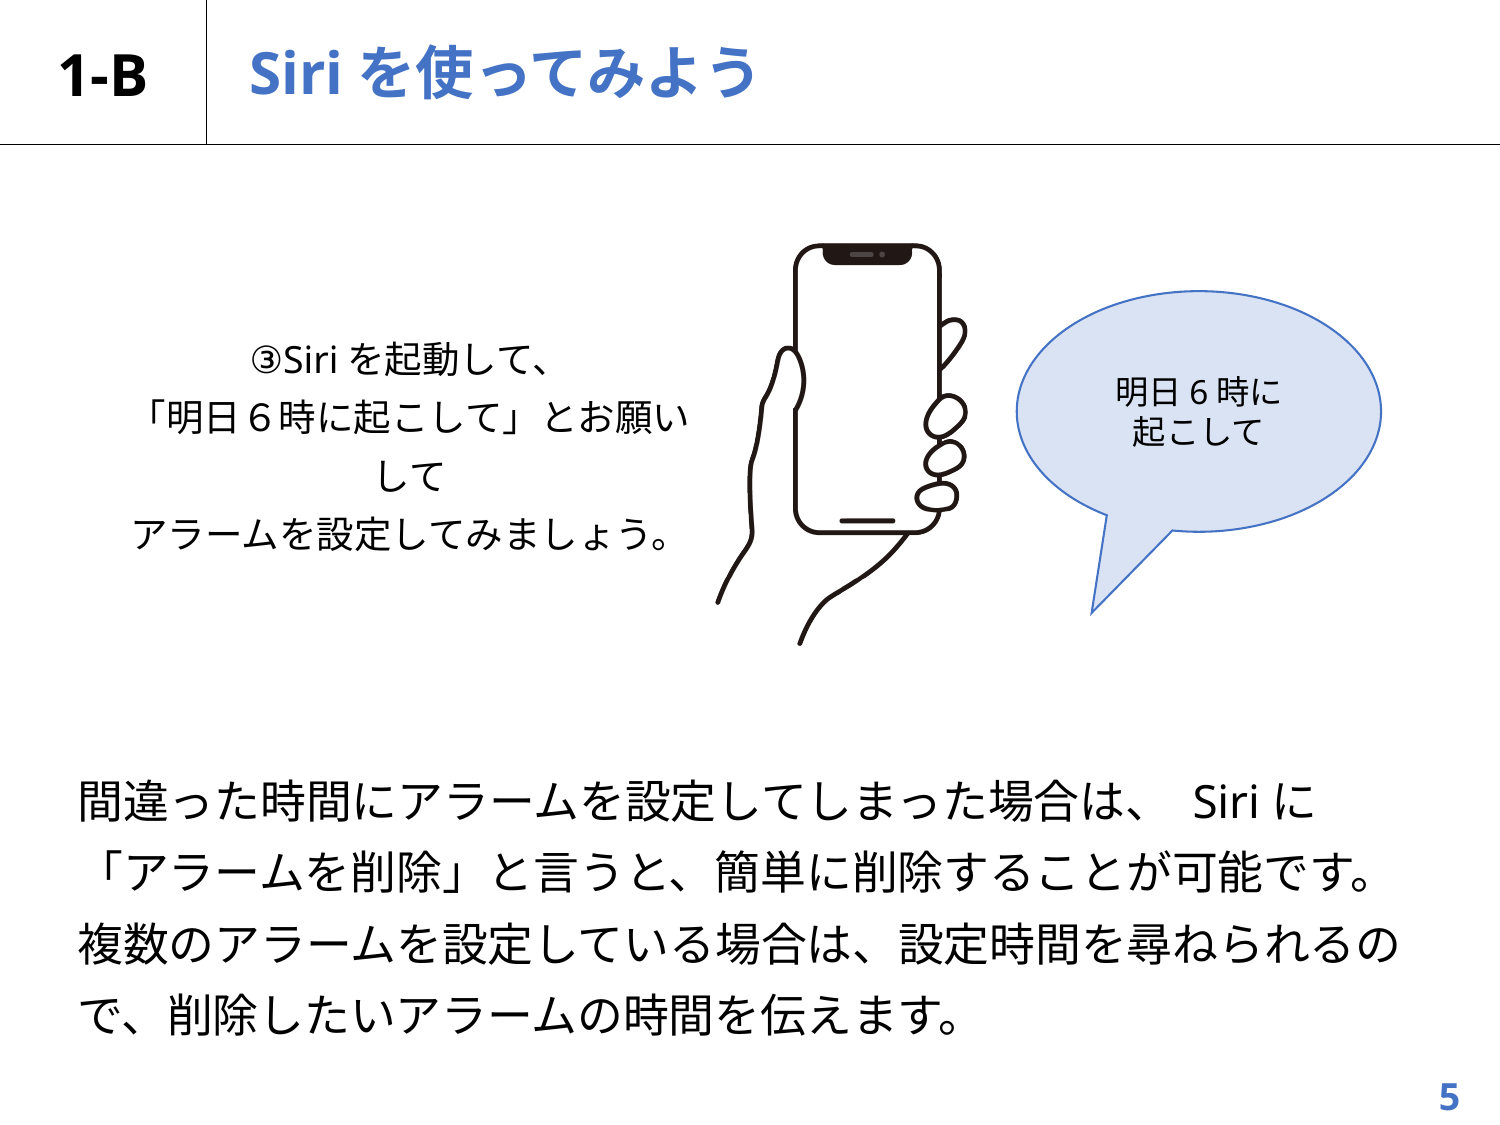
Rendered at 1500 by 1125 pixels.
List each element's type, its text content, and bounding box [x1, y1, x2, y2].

text_box 明日6時に 起こして [1015, 290, 1383, 616]
text_box 5 [1402, 1065, 1497, 1125]
picture [715, 243, 968, 646]
title 1-B [0, 0, 207, 147]
text_box ③Siriを起動して、 「明日６時に起こして」とお願いして アラームを設定してみましょう。 [103, 314, 715, 449]
text_box 間違った時間にアラームを設定してしまった場合は、 Siriに 「アラームを削除」と言うと、簡単に削除することが可能です。 複数のアラームを設定している場合は、設定時間を尋ねられるので、削除したいアラームの時間を伝えます。​ [62, 748, 1438, 842]
text_box Siriを使ってみよう [230, 24, 1459, 119]
